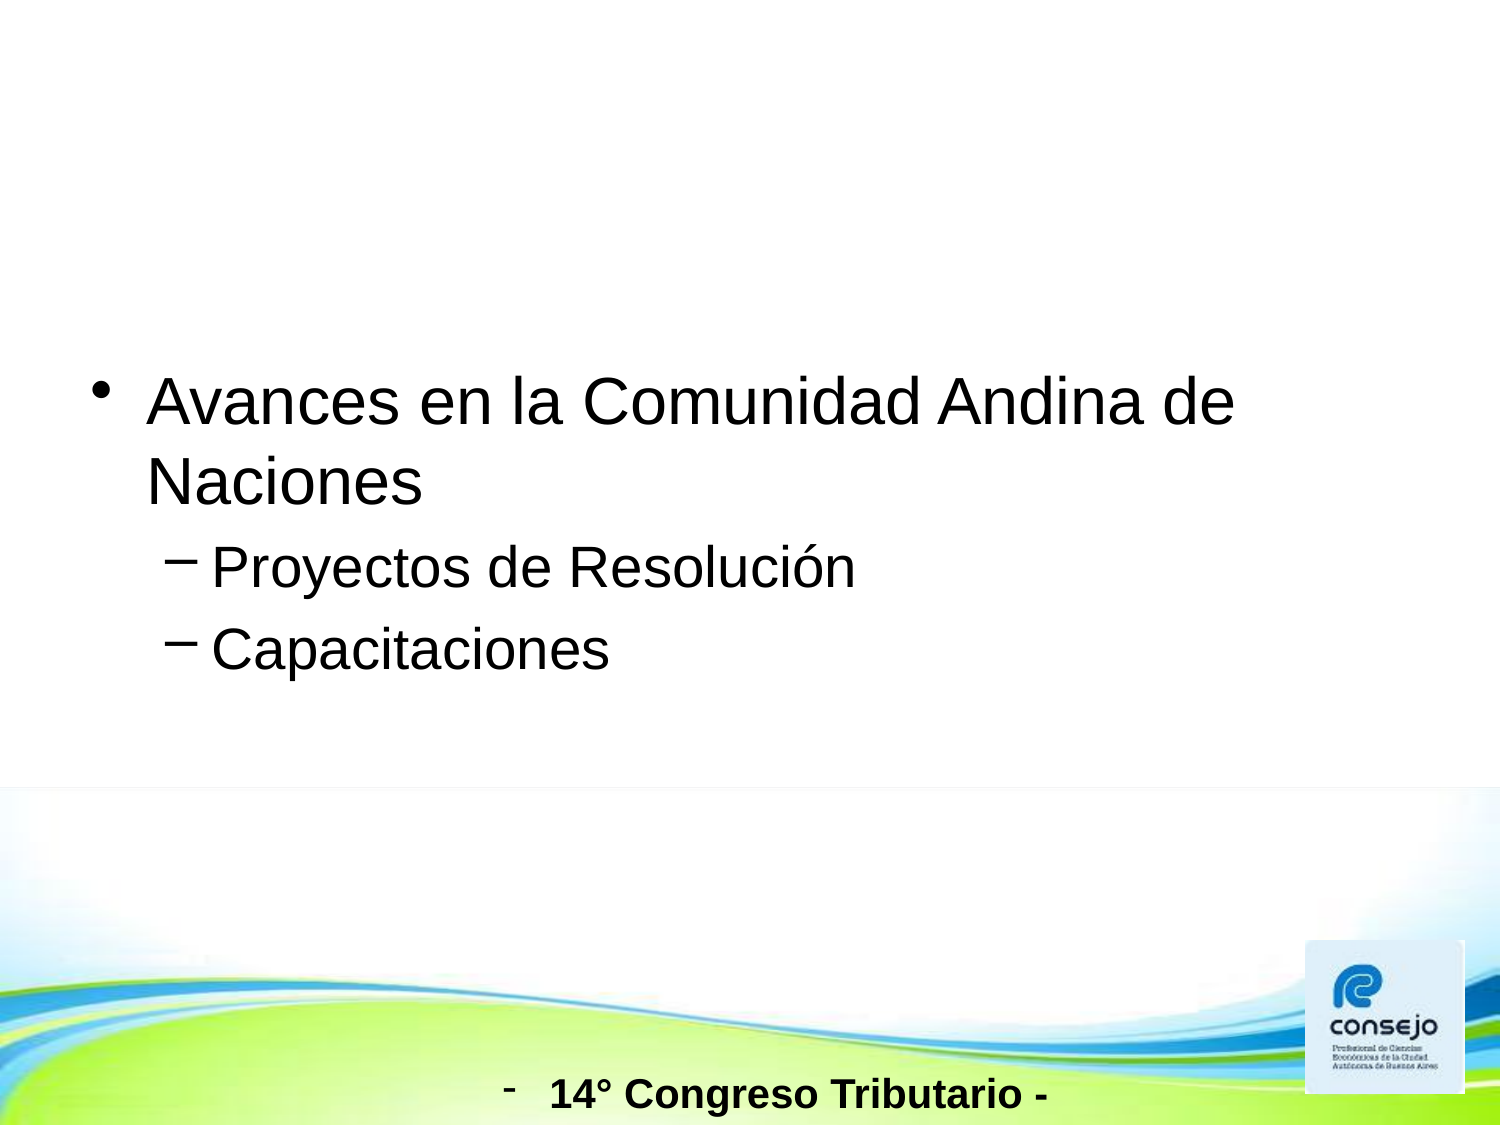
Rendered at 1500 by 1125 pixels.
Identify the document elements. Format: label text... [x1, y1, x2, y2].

picture [0, 786, 1500, 1125]
list Avances en la Comunidad Andina de Naciones Proyectos de Resolución Capacitaciones [74, 349, 1426, 710]
